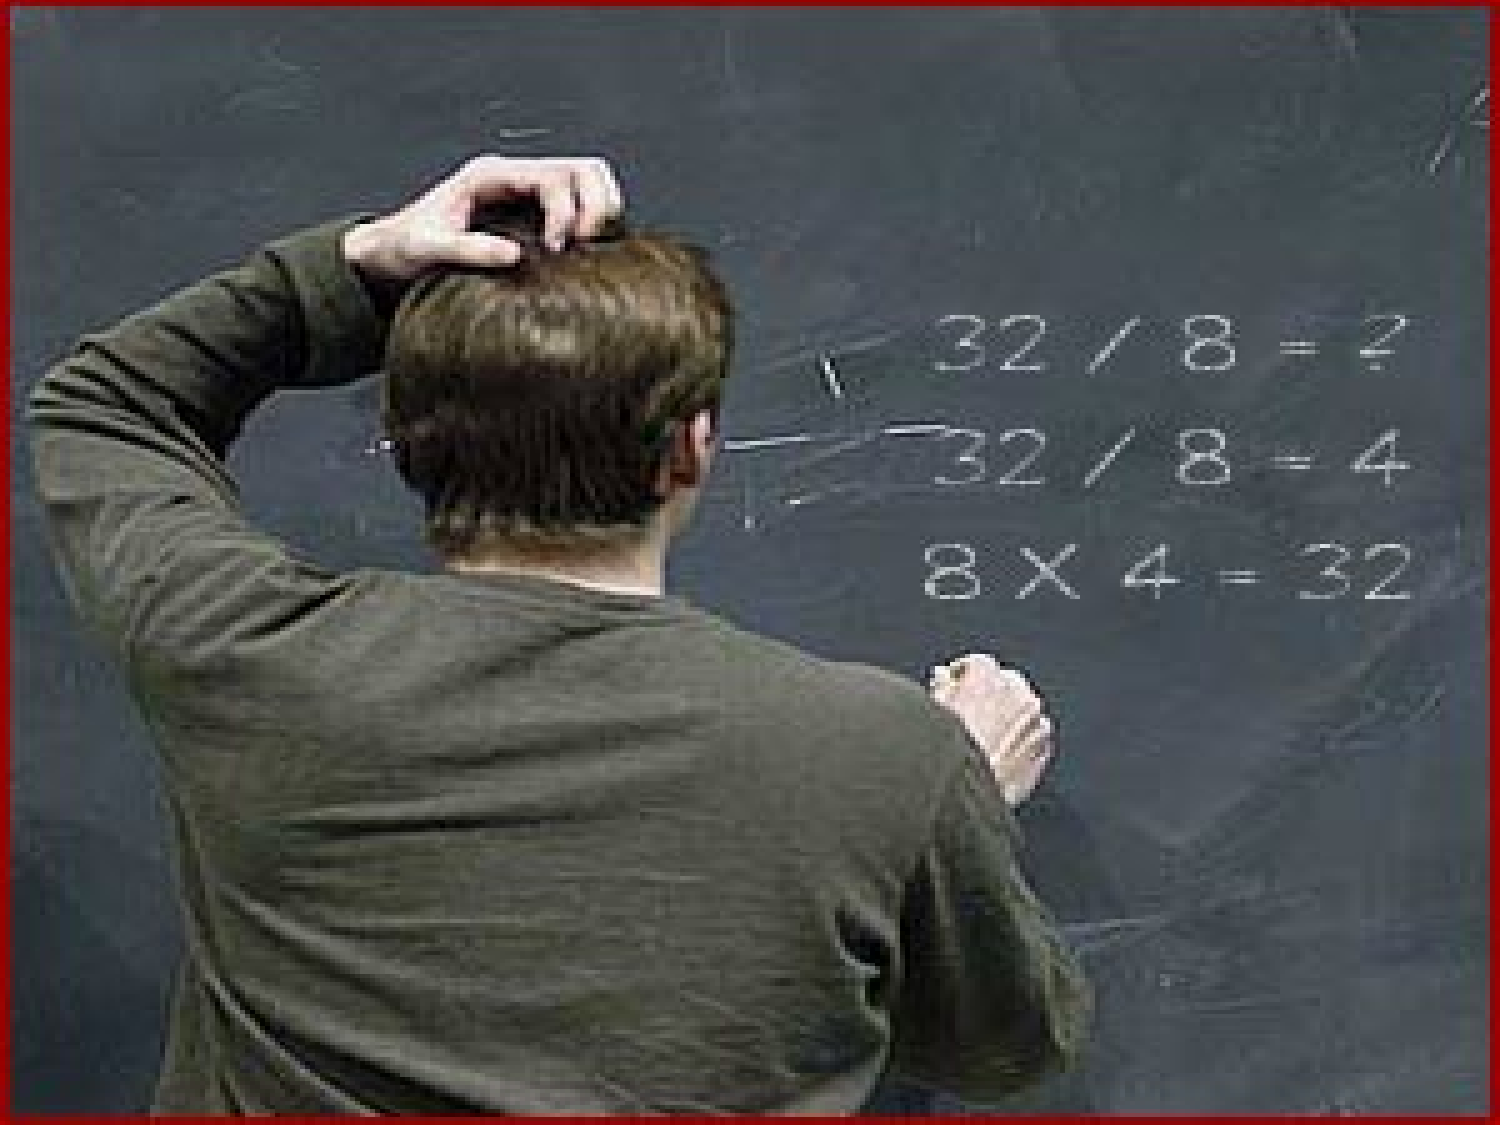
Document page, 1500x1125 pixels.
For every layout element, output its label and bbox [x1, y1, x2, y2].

list [0, 0, 1500, 1125]
